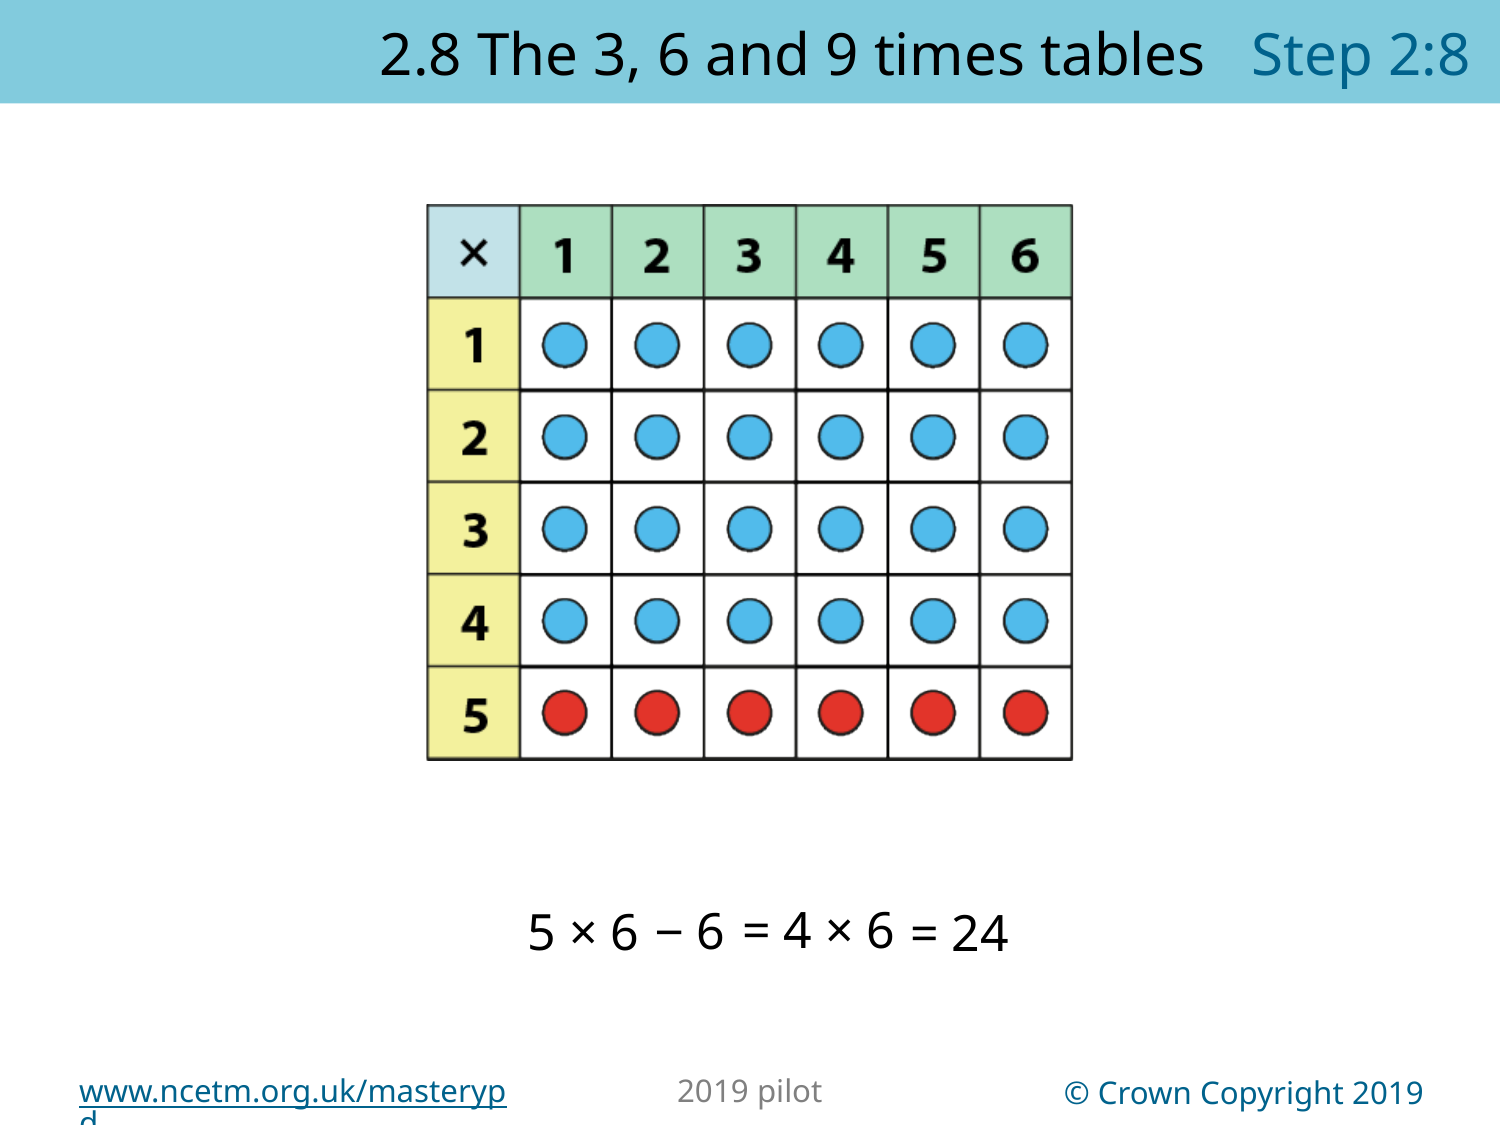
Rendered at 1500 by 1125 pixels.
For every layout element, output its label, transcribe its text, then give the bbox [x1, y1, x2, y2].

list 2.8 The 3, 6 and 9 times tables Step 2:8 [0, 0, 1500, 104]
picture [425, 204, 1075, 761]
text_box 5 × 6 [513, 893, 655, 969]
text_box = 24 [895, 893, 1037, 969]
text_box = 4 × 6 [727, 891, 911, 1027]
text_box − 6 [639, 892, 754, 967]
